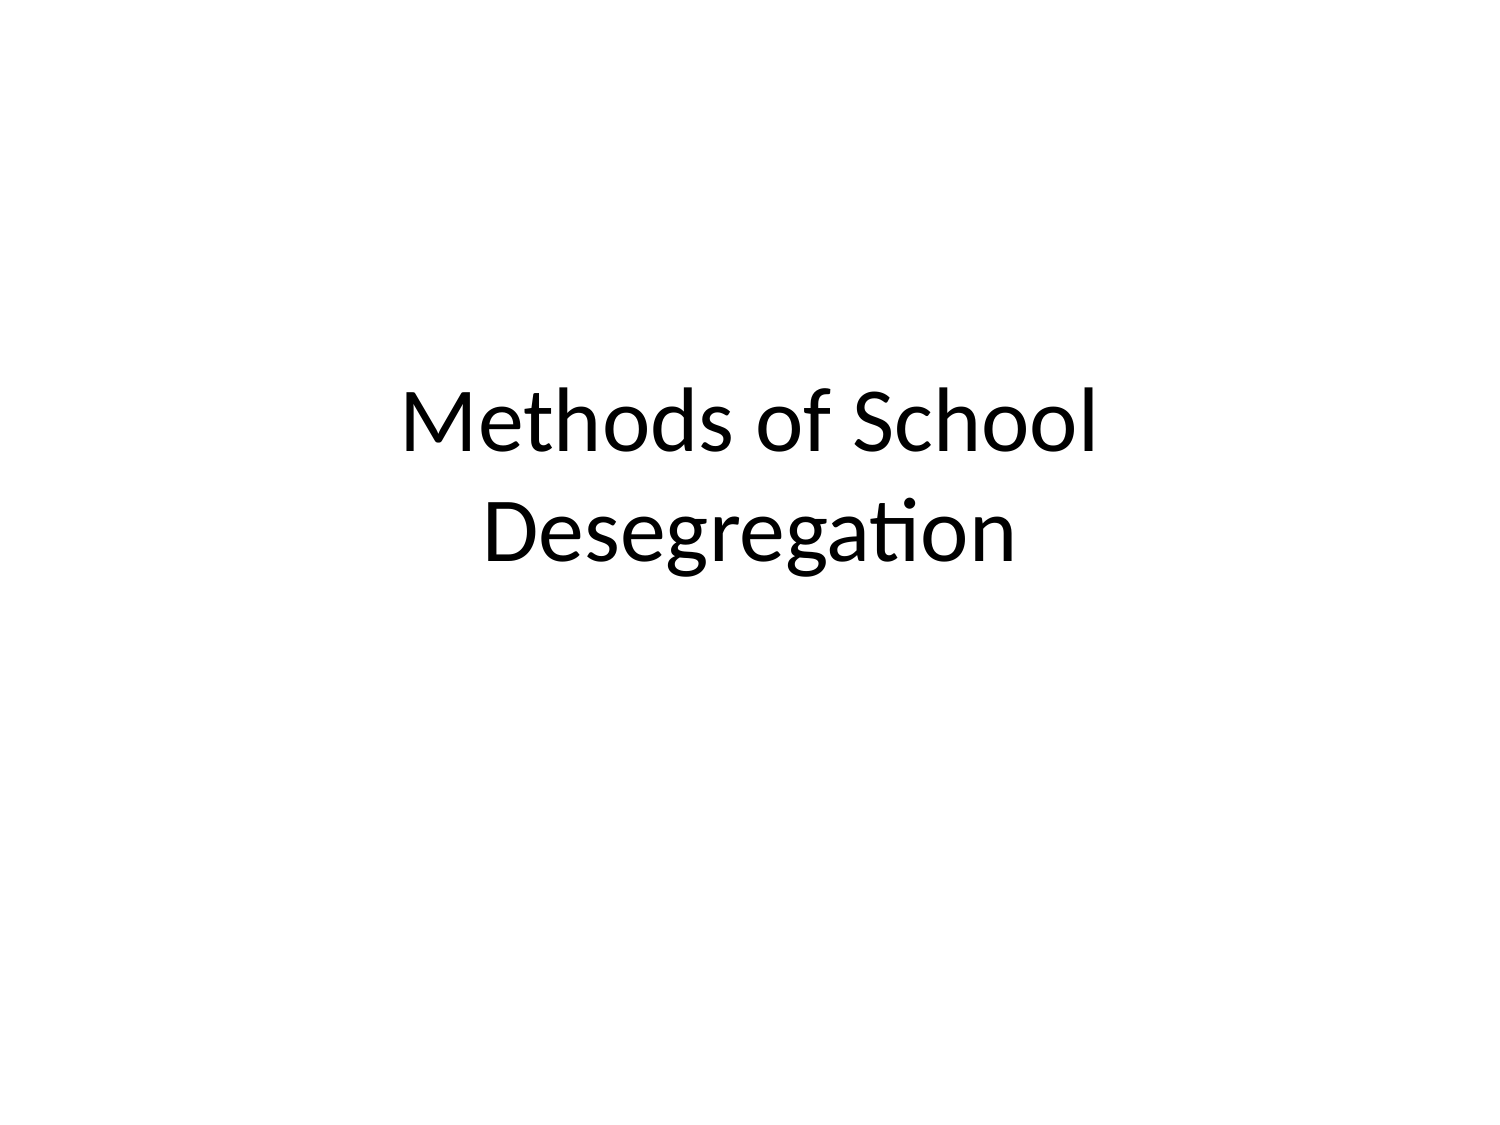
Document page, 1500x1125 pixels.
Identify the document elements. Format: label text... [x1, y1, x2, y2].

title Methods of School Desegregation [112, 349, 1388, 591]
